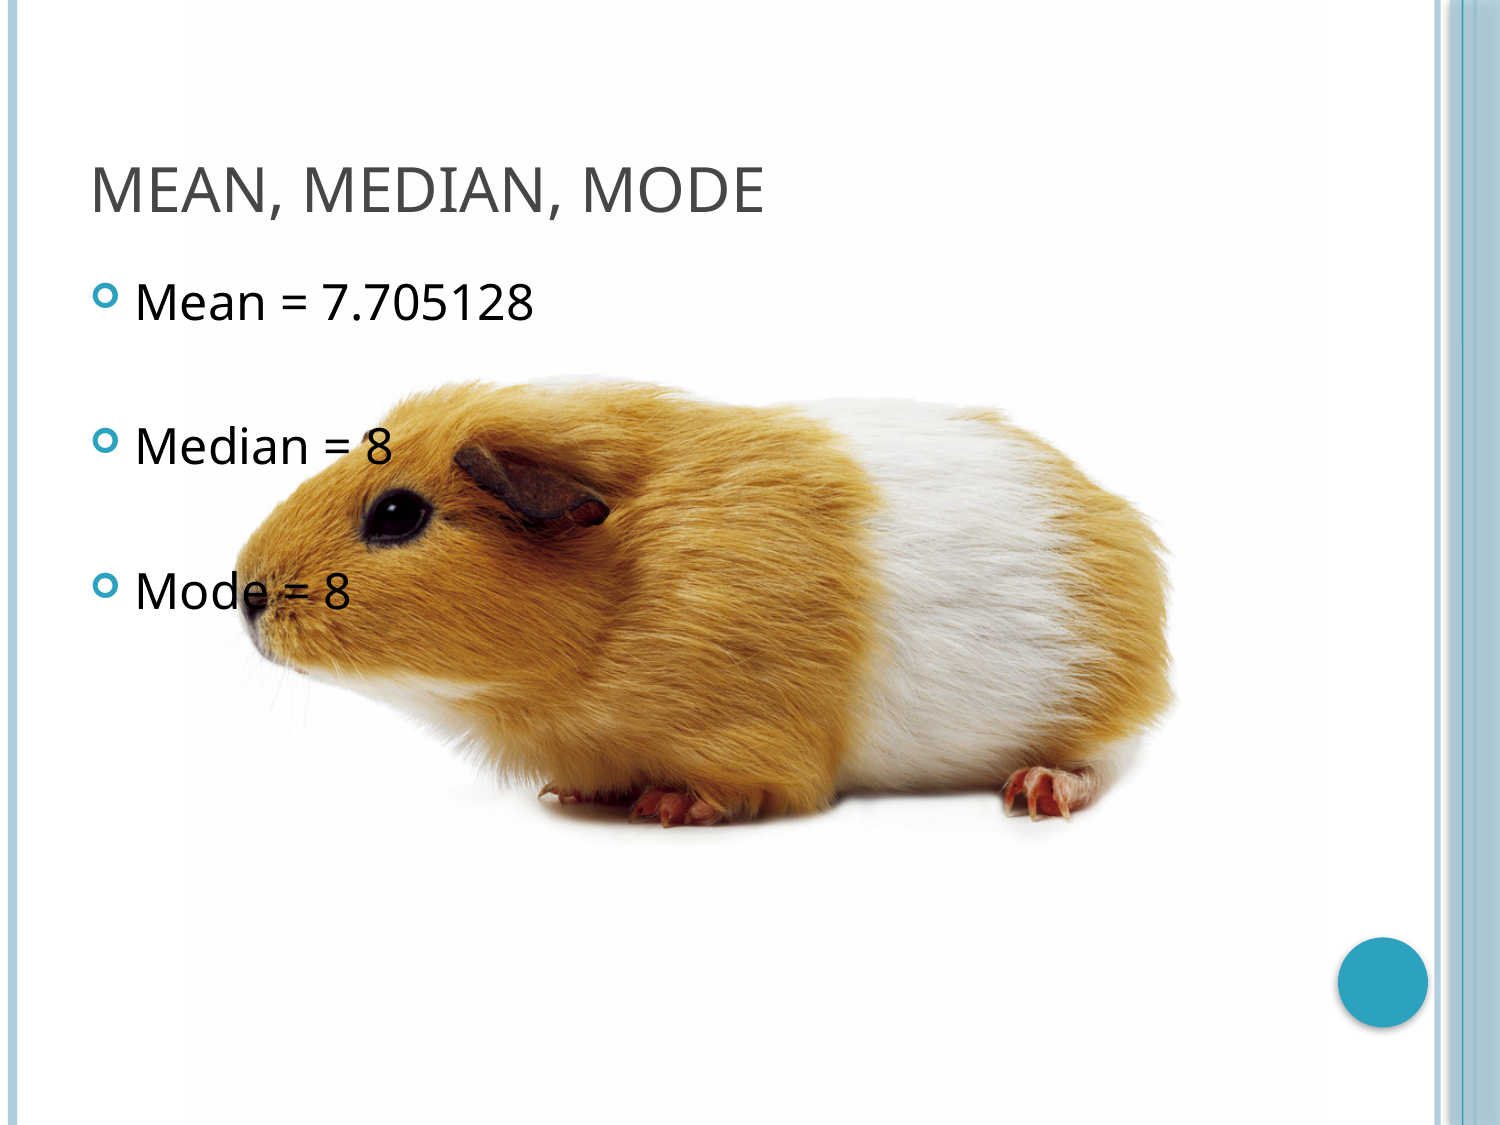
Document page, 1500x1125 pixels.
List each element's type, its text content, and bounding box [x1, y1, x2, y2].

title Mean, Median, Mode [75, 45, 180, 233]
list Mean = 7.705128 Median = 8 Mode = 8 [75, 262, 180, 1062]
picture [186, 0, 1326, 1125]
